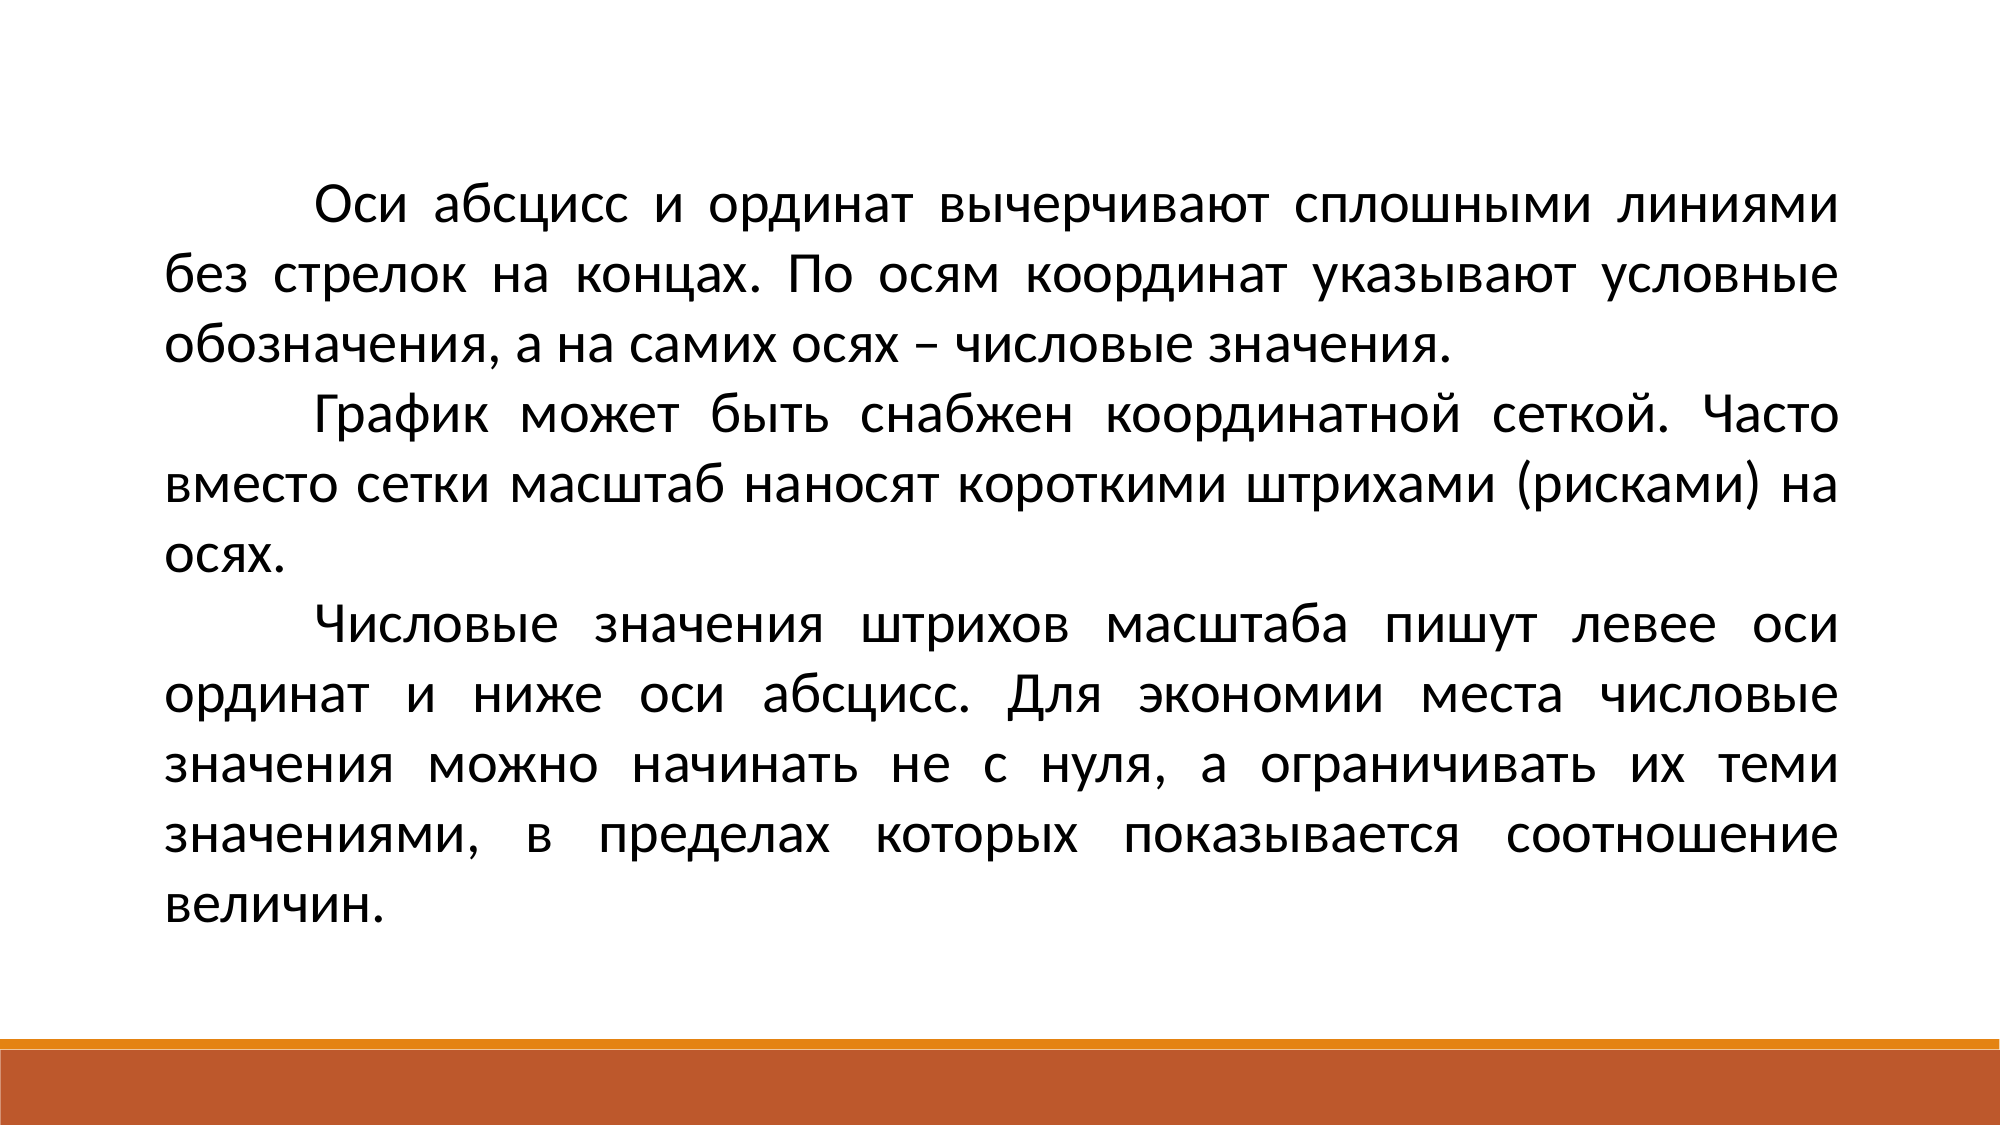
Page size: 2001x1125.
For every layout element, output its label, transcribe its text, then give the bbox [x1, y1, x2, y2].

text_box Оси абсцисс и ординат вычерчивают сплошными линиями без стрелок на концах. По осям координат указывают условные обозначения, а на самих осях – числовые значения. График может быть снабжен координатной сеткой. Часто вместо сетки масштаб наносят короткими штрихами (рисками) на осях. Числовые значения штрихов масштаба пишут левее оси ординат и ниже оси абсцисс. Для экономии места числовые значения можно начинать не с нуля, а ограничивать их теми значениями, в пределах которых показывается соотношение величин. [149, 157, 1855, 942]
